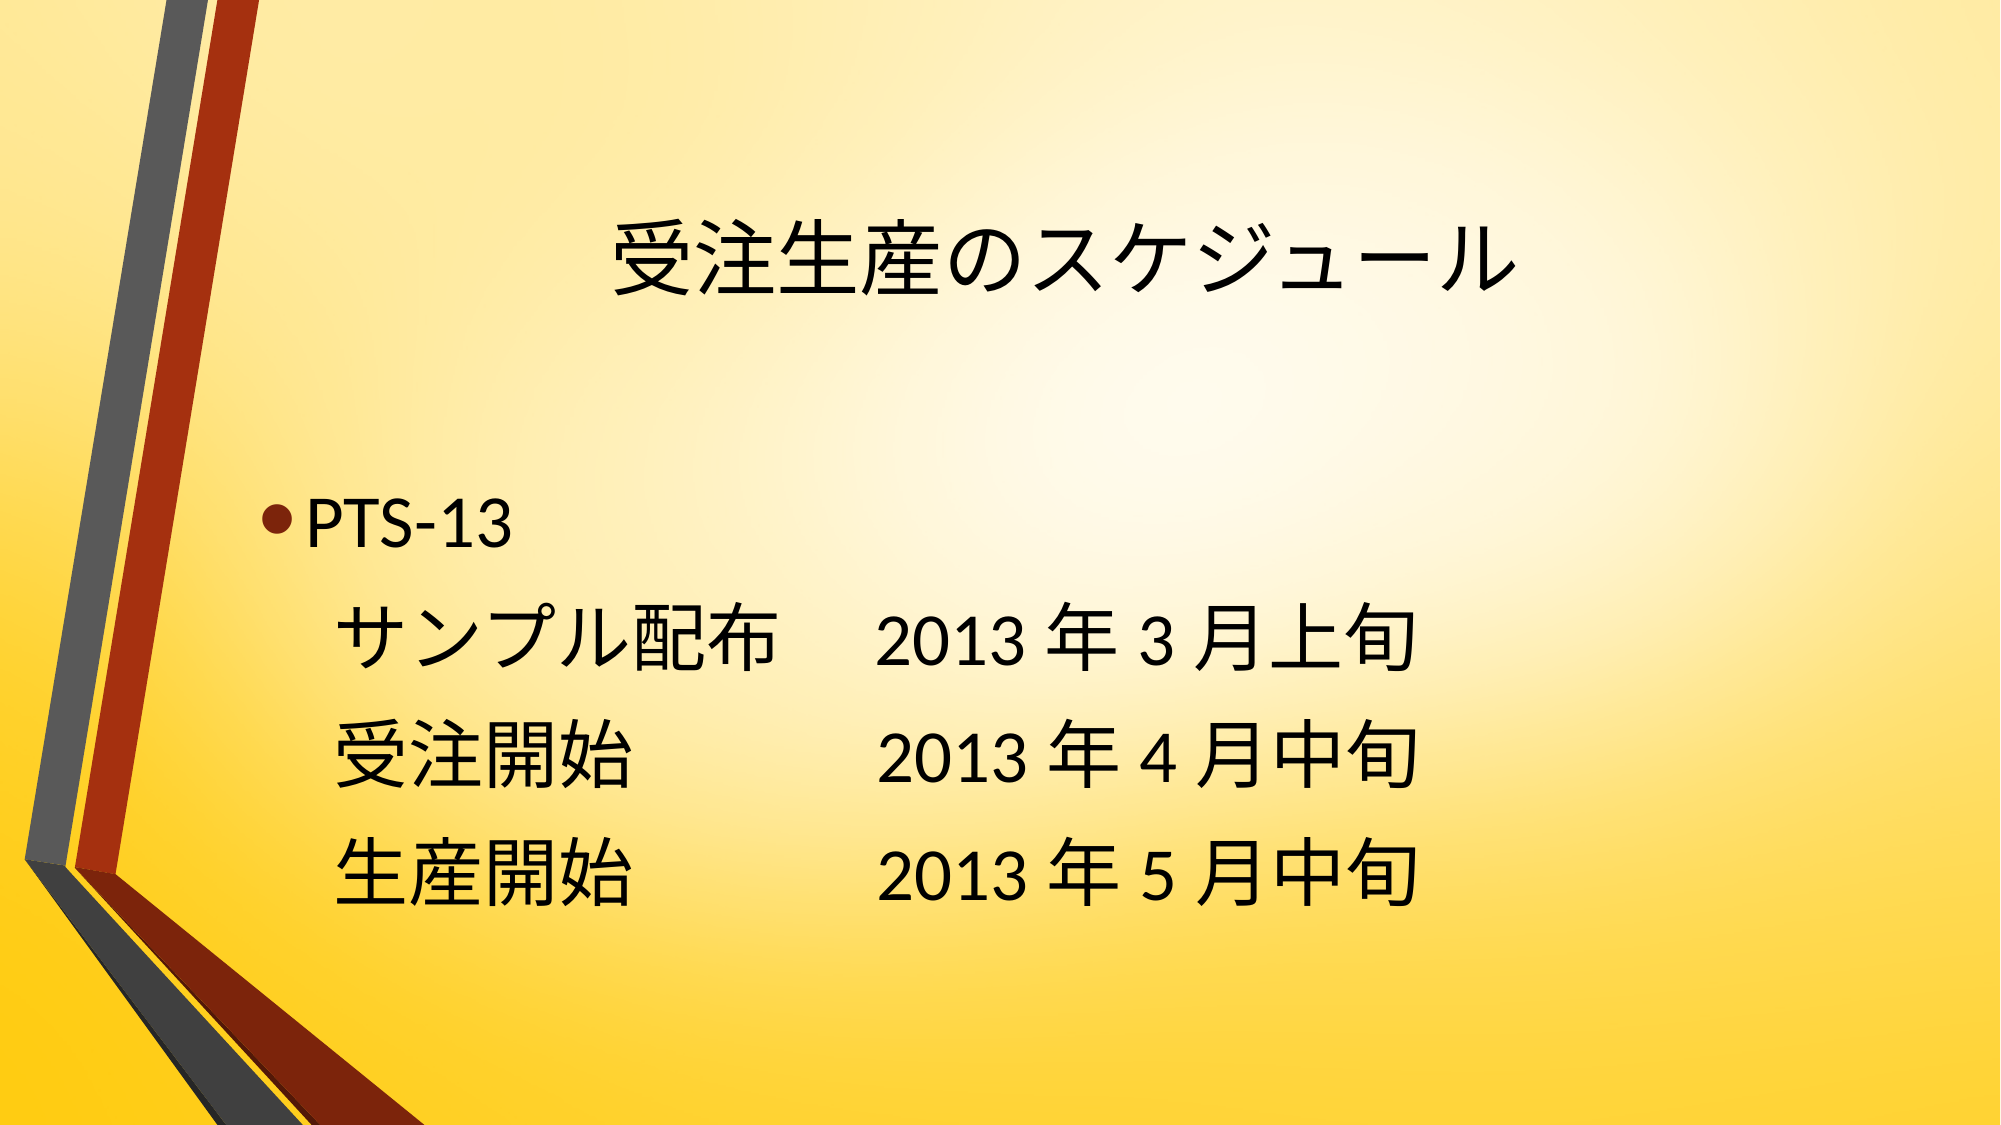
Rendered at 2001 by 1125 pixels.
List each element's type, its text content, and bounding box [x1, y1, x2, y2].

title 受注生産のスケジュール [243, 112, 1887, 400]
list PTS-13 サンプル配布 2013年3月上旬 受注開始 2013年4月中旬 生産開始 2013年5月中旬 [243, 437, 1887, 950]
